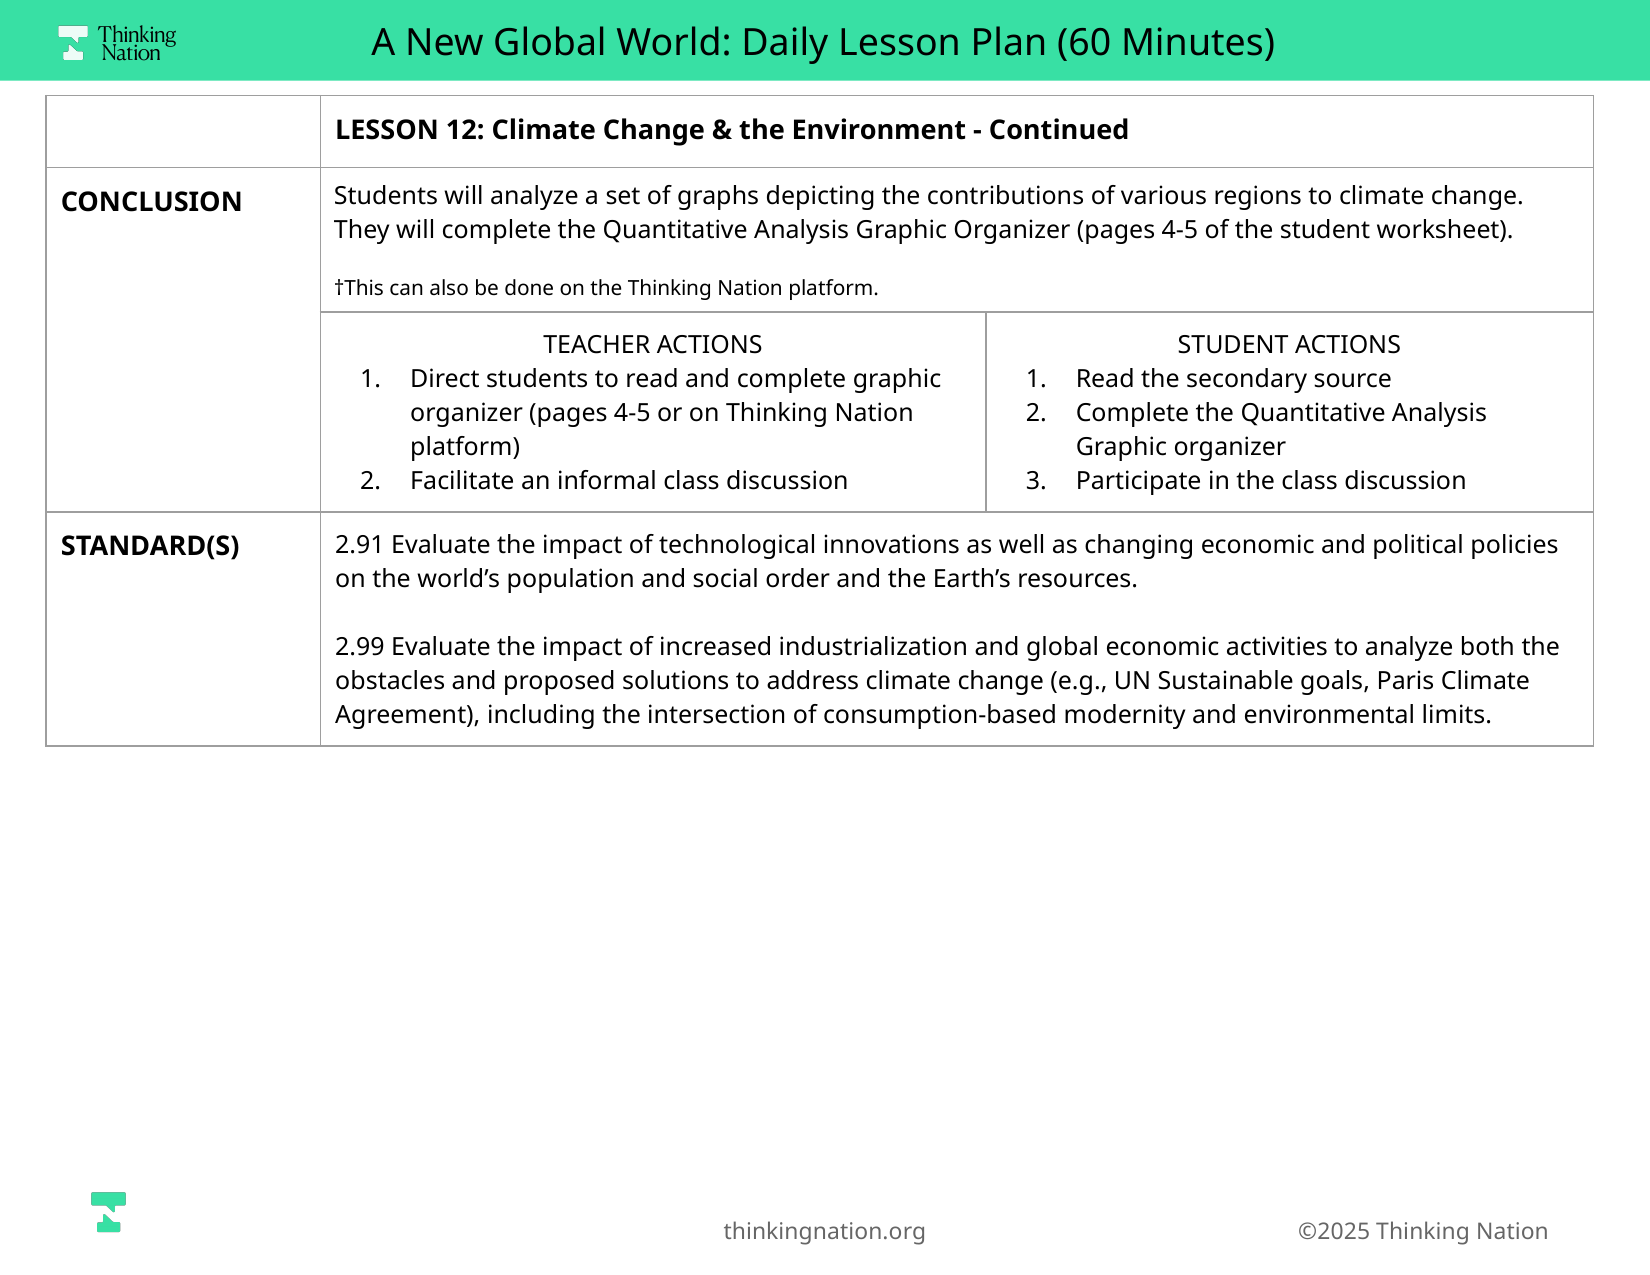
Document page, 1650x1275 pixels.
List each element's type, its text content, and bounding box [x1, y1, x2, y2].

text_box thinkingnation.org [629, 1200, 1021, 1240]
text_box ©2025 Thinking Nation [1174, 1200, 1566, 1240]
table_cell STANDARD(S) [47, 513, 320, 745]
table_header LESSON 12: Climate Change & the Environment - Continued [321, 96, 1593, 167]
table_cell 2.91 Evaluate the impact of technological innovations as well as changing economic and political policies on the world’s population and social order and the Earth’s resources. 2.99 Evaluate the impact of increased industrialization and global economic activities to analyze both the obstacles and proposed solutions to address climate change (e.g., UN Sustainable goals, Paris Climate Agreement), including the intersection of consumption-based modernity and environmental limits. [321, 513, 1593, 745]
table_cell Students will analyze a set of graphs depicting the contributions of various regions to climate change. They will complete the Quantitative Analysis Graphic Organizer (pages 4-5 of the student worksheet). †This can also be done on the Thinking Nation platform. [321, 168, 1593, 311]
table_header [47, 96, 320, 167]
text_box A New Global World: Daily Lesson Plan (60 Minutes) [0, 0, 1650, 81]
table_cell STUDENT ACTIONS Read the secondary source Complete the Quantitative Analysis Graphic organizer Participate in the class discussion [987, 313, 1593, 511]
table_cell TEACHER ACTIONS Direct students to read and complete graphic organizer (pages 4-5 or on Thinking Nation platform) Facilitate an informal class discussion [321, 313, 985, 511]
picture [45, 14, 180, 85]
table_cell CONCLUSION [47, 168, 320, 511]
picture [80, 1184, 136, 1240]
